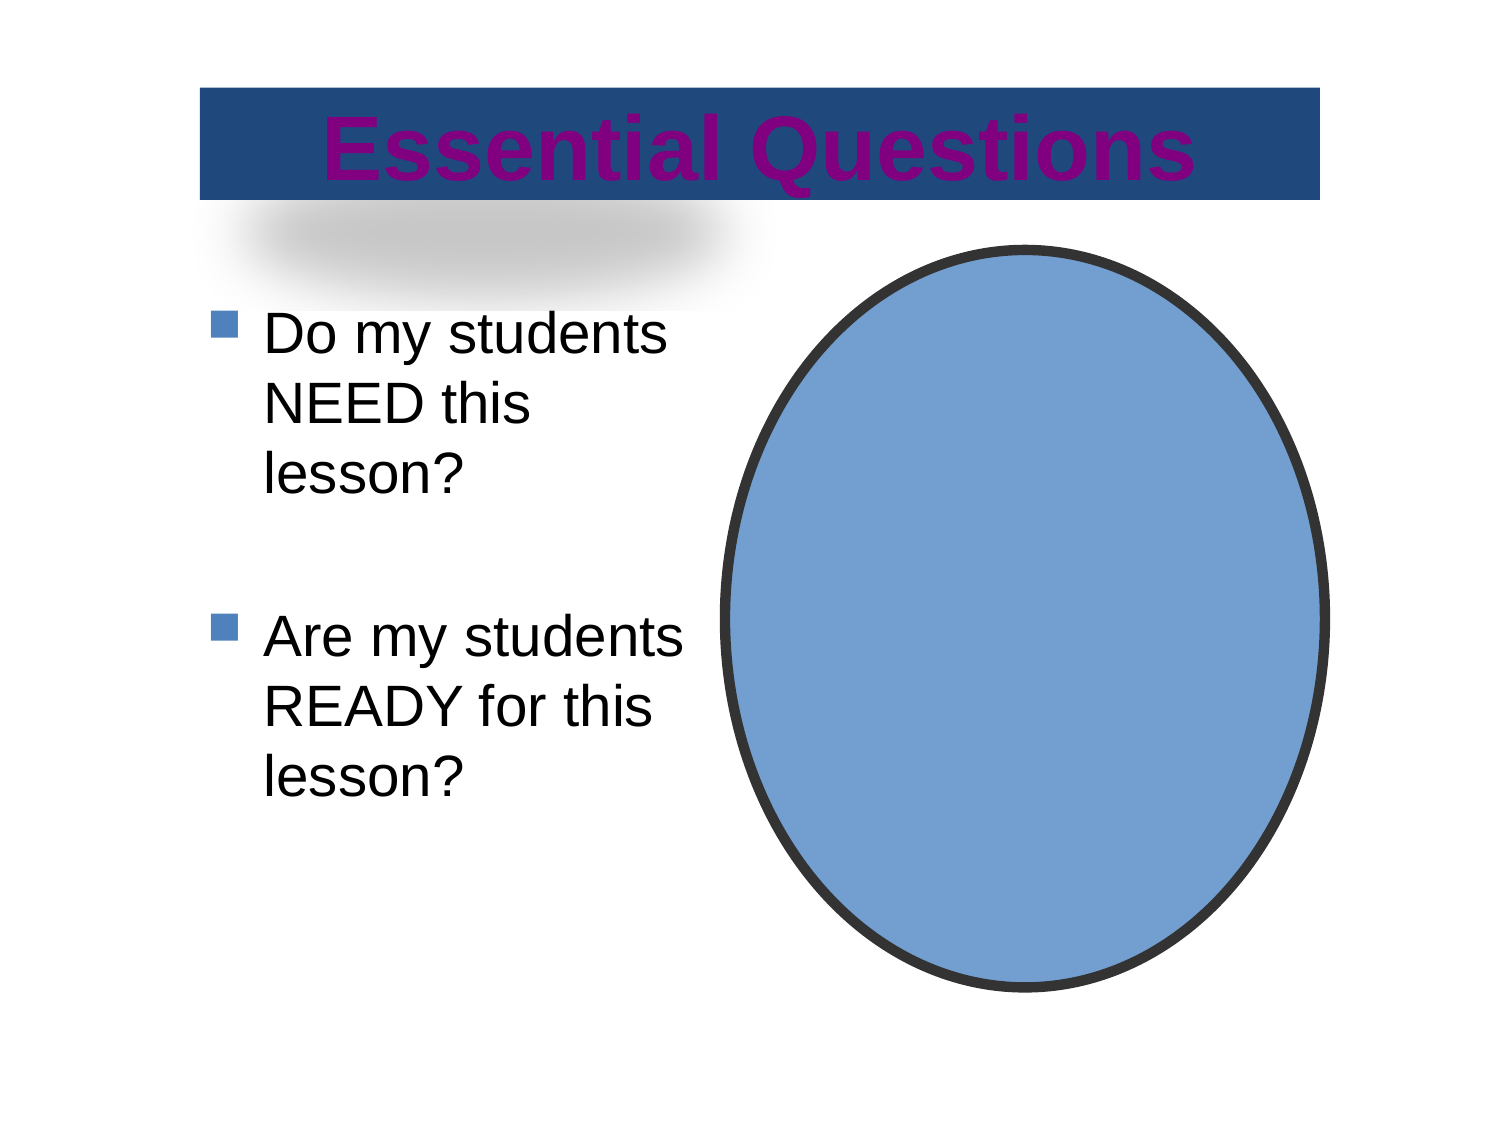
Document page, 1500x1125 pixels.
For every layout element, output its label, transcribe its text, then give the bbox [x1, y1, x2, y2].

text_box Essential Questions [199, 87, 1320, 200]
text_box Do my students NEED this lesson? Are my students READY for this lesson? [192, 287, 713, 1013]
picture [724, 249, 1326, 988]
